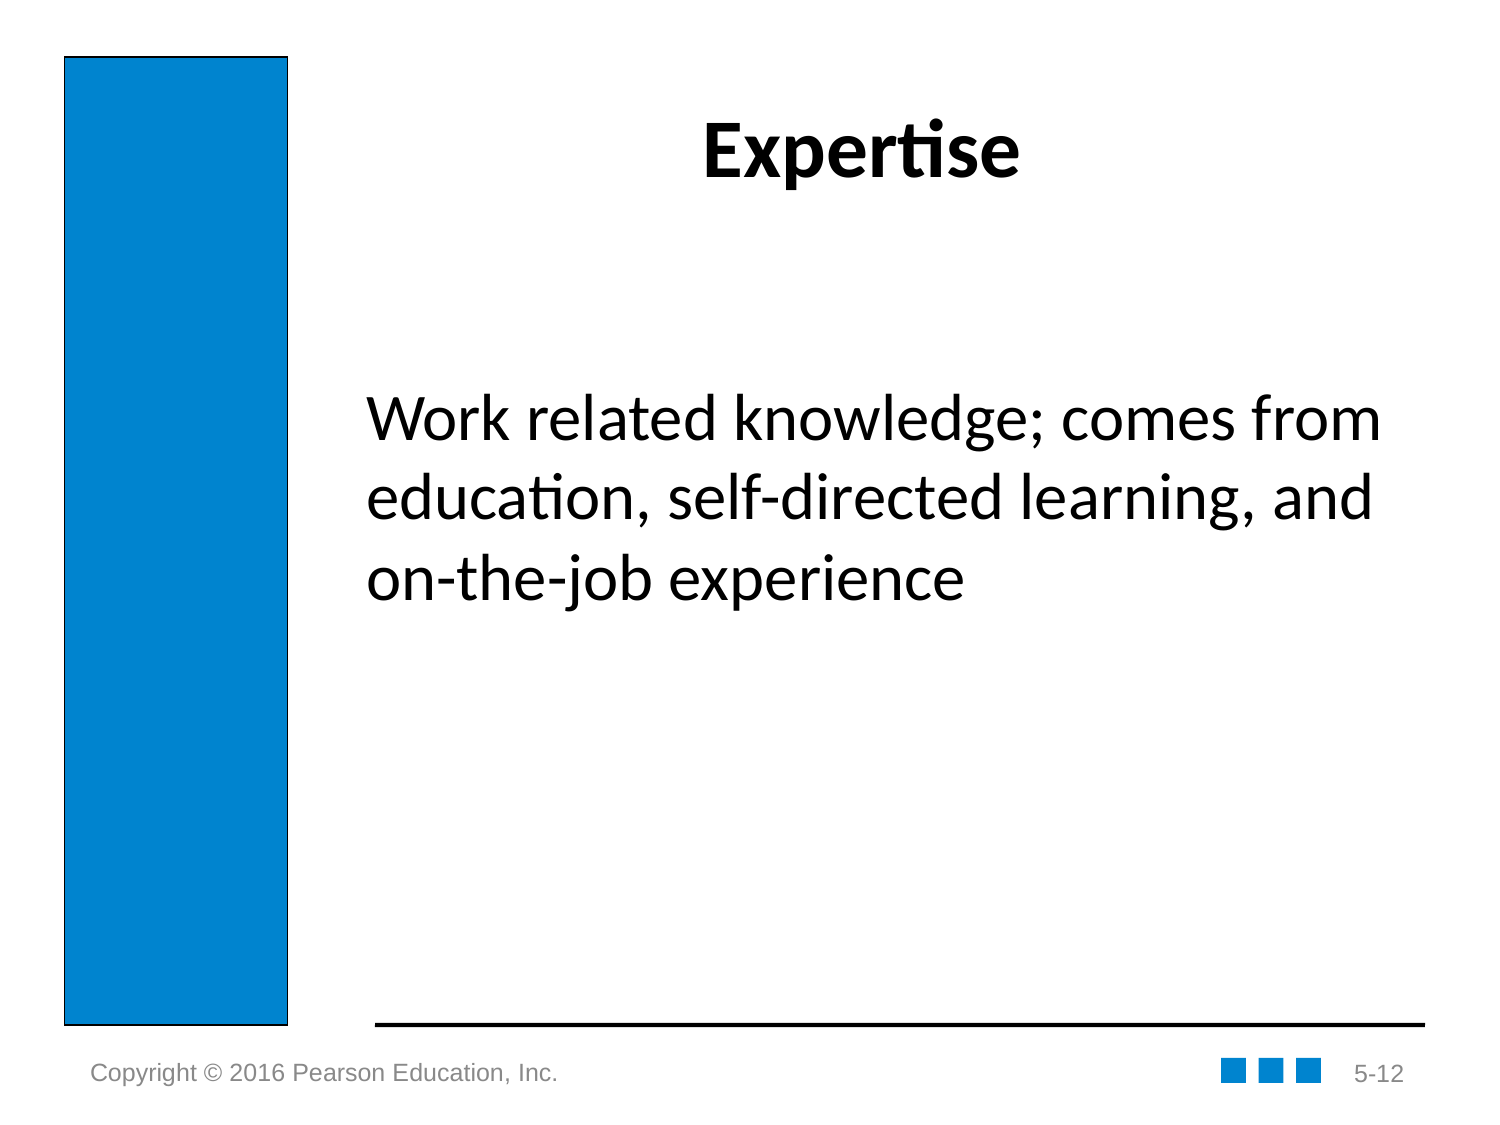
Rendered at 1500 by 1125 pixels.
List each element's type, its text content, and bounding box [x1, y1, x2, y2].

text_box [64, 56, 288, 1025]
text_box 5-12 [1333, 1050, 1425, 1095]
text_box [1296, 1057, 1321, 1083]
title Expertise [300, 50, 1425, 238]
text_box [1221, 1057, 1246, 1083]
text_box Copyright © 2016 Pearson Education, Inc. [75, 1055, 625, 1088]
list Work related knowledge; comes from education, self-directed learning, and on-the-job experience [351, 365, 1426, 716]
text_box [1258, 1057, 1284, 1083]
